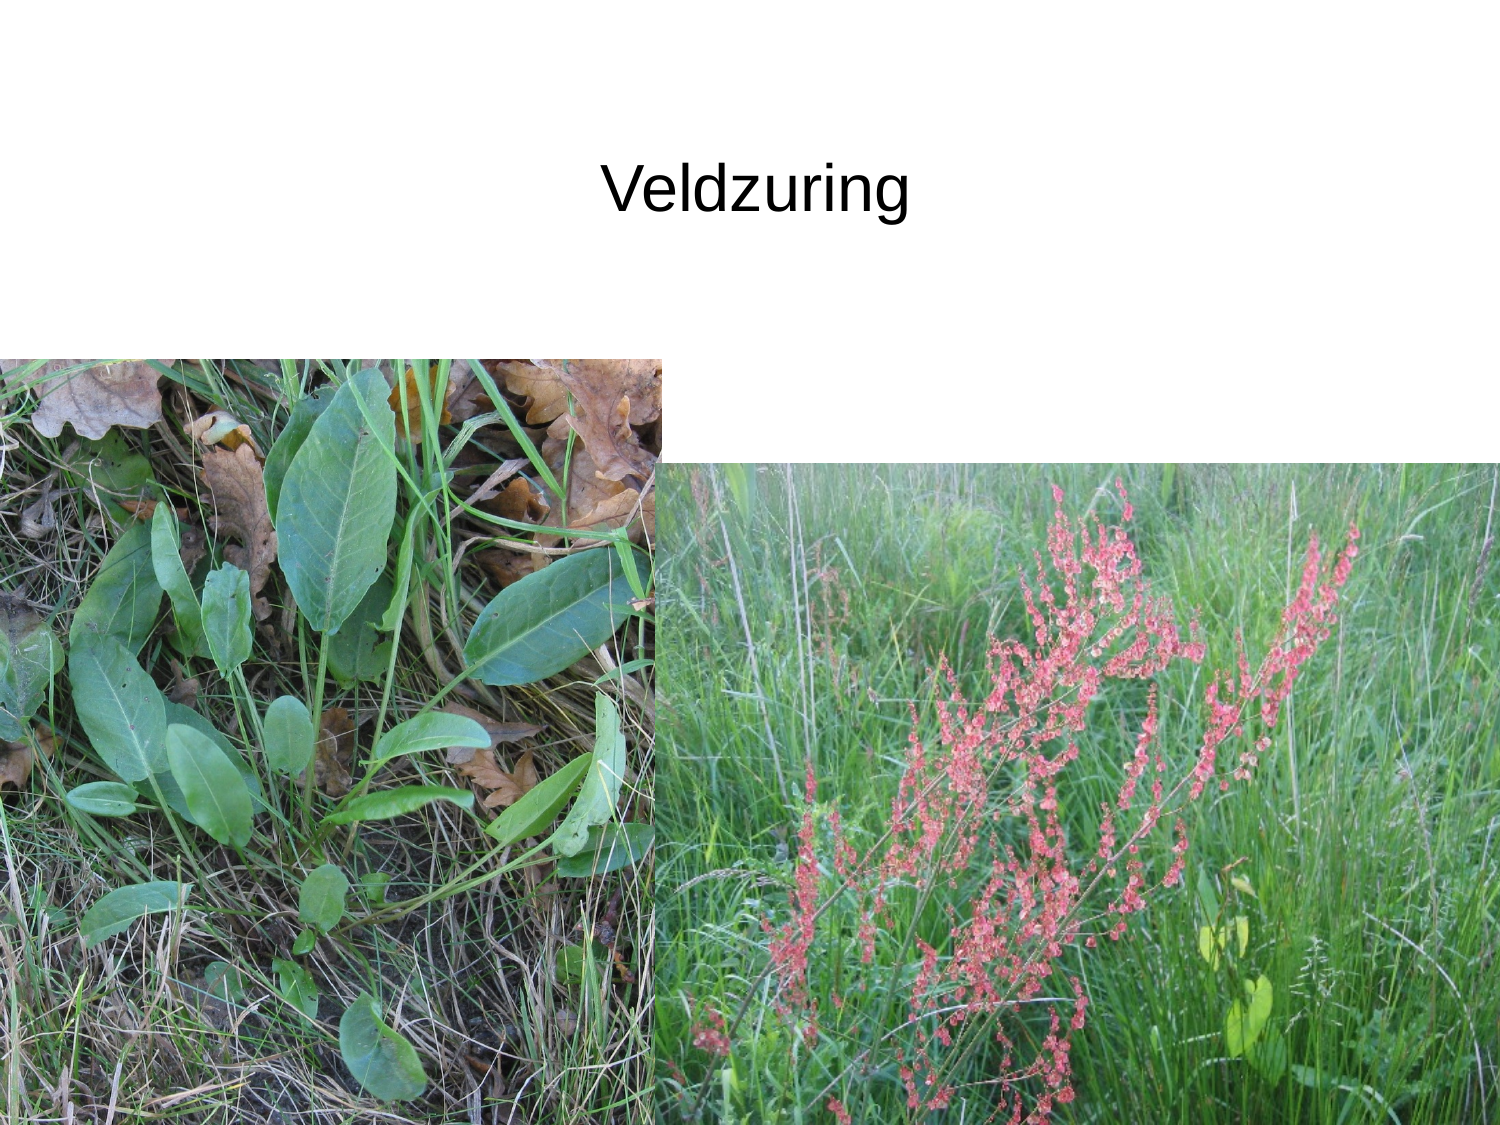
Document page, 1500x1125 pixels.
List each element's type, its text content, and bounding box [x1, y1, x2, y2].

text_box Veldzuring [112, 137, 1400, 232]
picture [0, 359, 1500, 1125]
